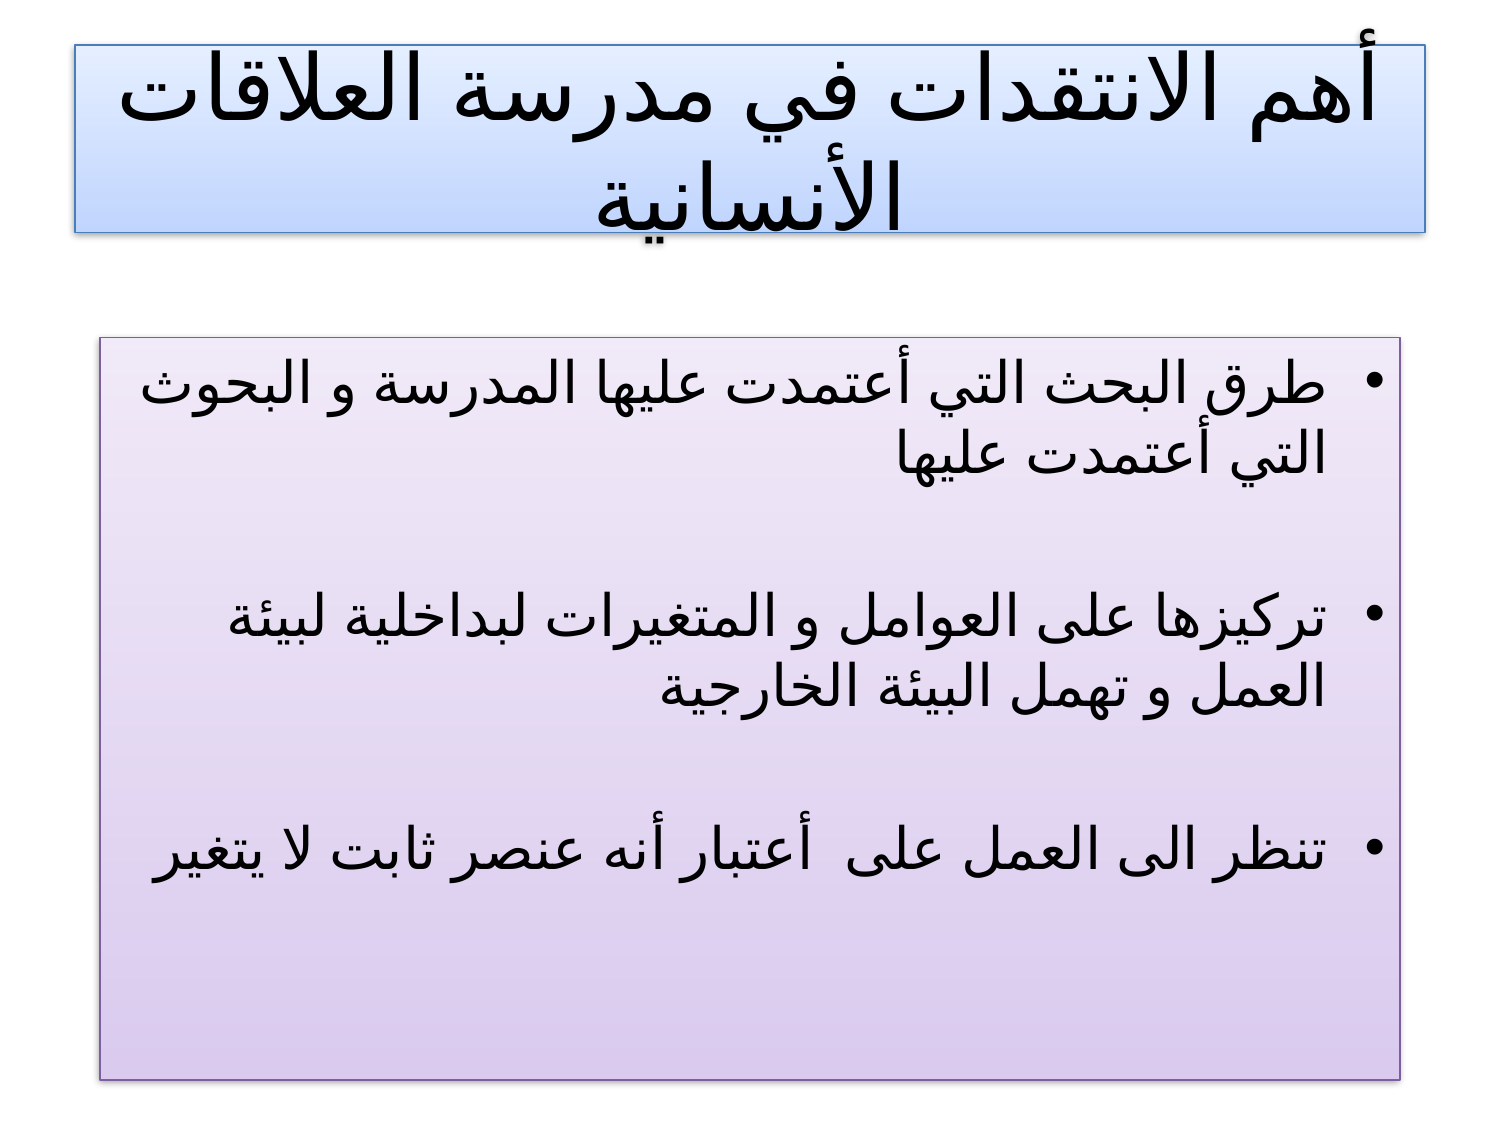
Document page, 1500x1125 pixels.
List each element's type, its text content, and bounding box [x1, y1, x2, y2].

title أهم الانتقدات في مدرسة العلاقات الأنسانية [74, 44, 1426, 233]
list طرق البحث التي أعتمدت عليها المدرسة و البحوث التي أعتمدت عليها تركيزها على العوامل و المتغيرات لبداخلية لبيئة العمل و تهمل البيئة الخارجية تنظر الى العمل على أعتبار أنه عنصر ثابت لا يتغير [99, 337, 1401, 1081]
